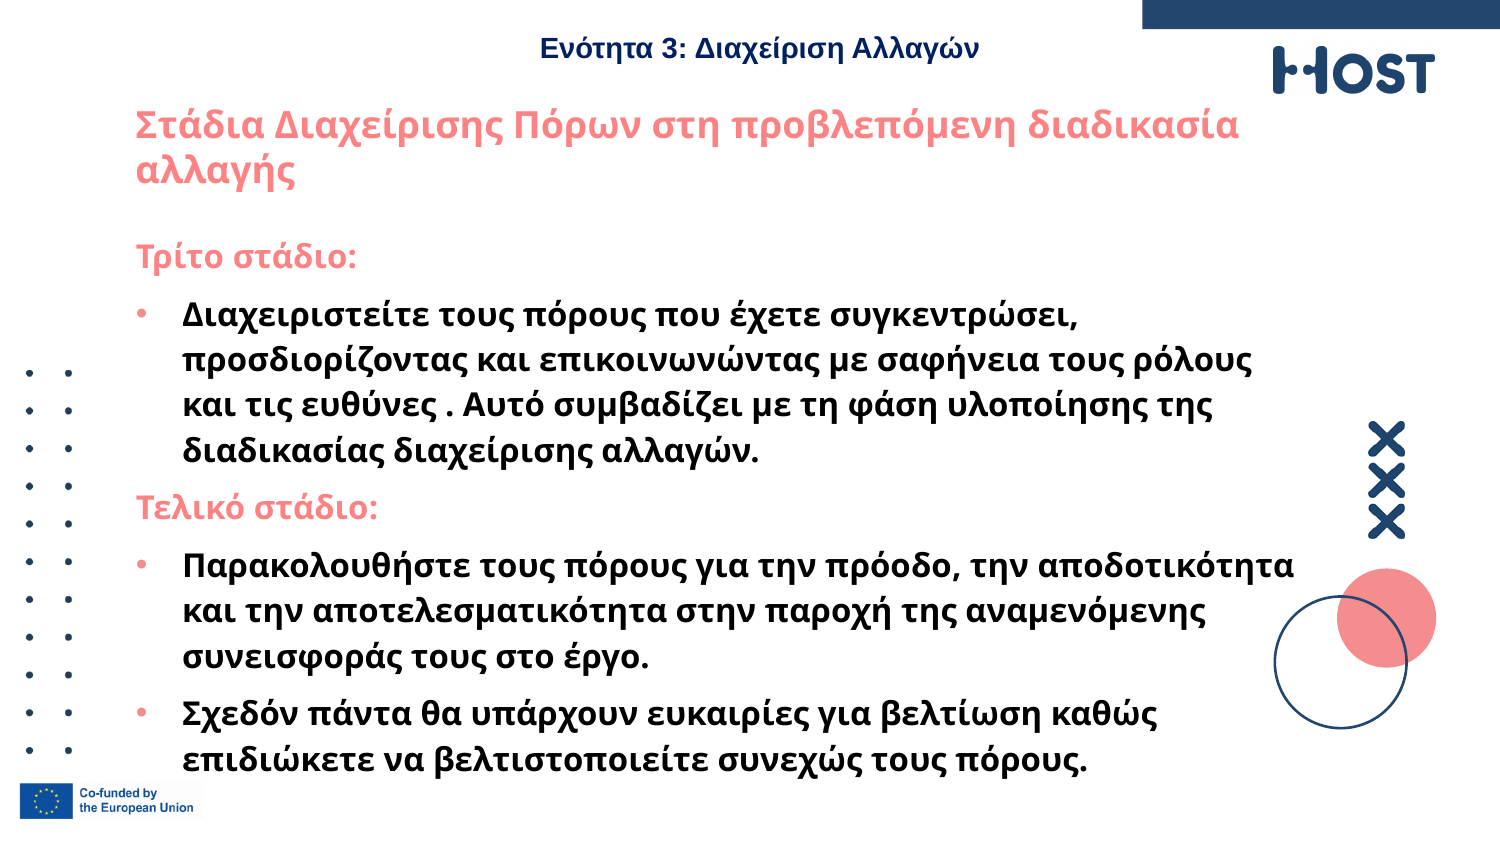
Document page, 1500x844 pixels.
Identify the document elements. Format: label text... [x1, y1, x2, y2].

list Τρίτο στάδιο: Διαχειριστείτε τους πόρους που έχετε συγκεντρώσει, προσδιορίζοντας και επικοινωνώντας με σαφήνεια τους ρόλους και τις ευθύνες . Αυτό συμβαδίζει με τη φάση υλοποίησης της διαδικασίας διαχείρισης αλλαγών. Τελικό στάδιο: Παρακολουθήστε τους πόρους για την πρόοδο, την αποδοτικότητα και την αποτελεσματικότητα στην παροχή της αναμενόμενης συνεισφοράς τους στο έργο. Σχεδόν πάντα θα υπάρχουν ευκαιρίες για βελτίωση καθώς επιδιώκετε να βελτιστοποιείτε συνεχώς τους πόρους. [120, 214, 1320, 796]
picture [1368, 421, 1405, 539]
picture [1273, 46, 1435, 94]
picture [0, 370, 204, 820]
text_box Ενότητα 3: Διαχείριση Αλλαγών [525, 10, 996, 73]
text_box Στάδια Διαχείρισης Πόρων στη προβλεπόμενη διαδικασία αλλαγής [120, 93, 1388, 199]
